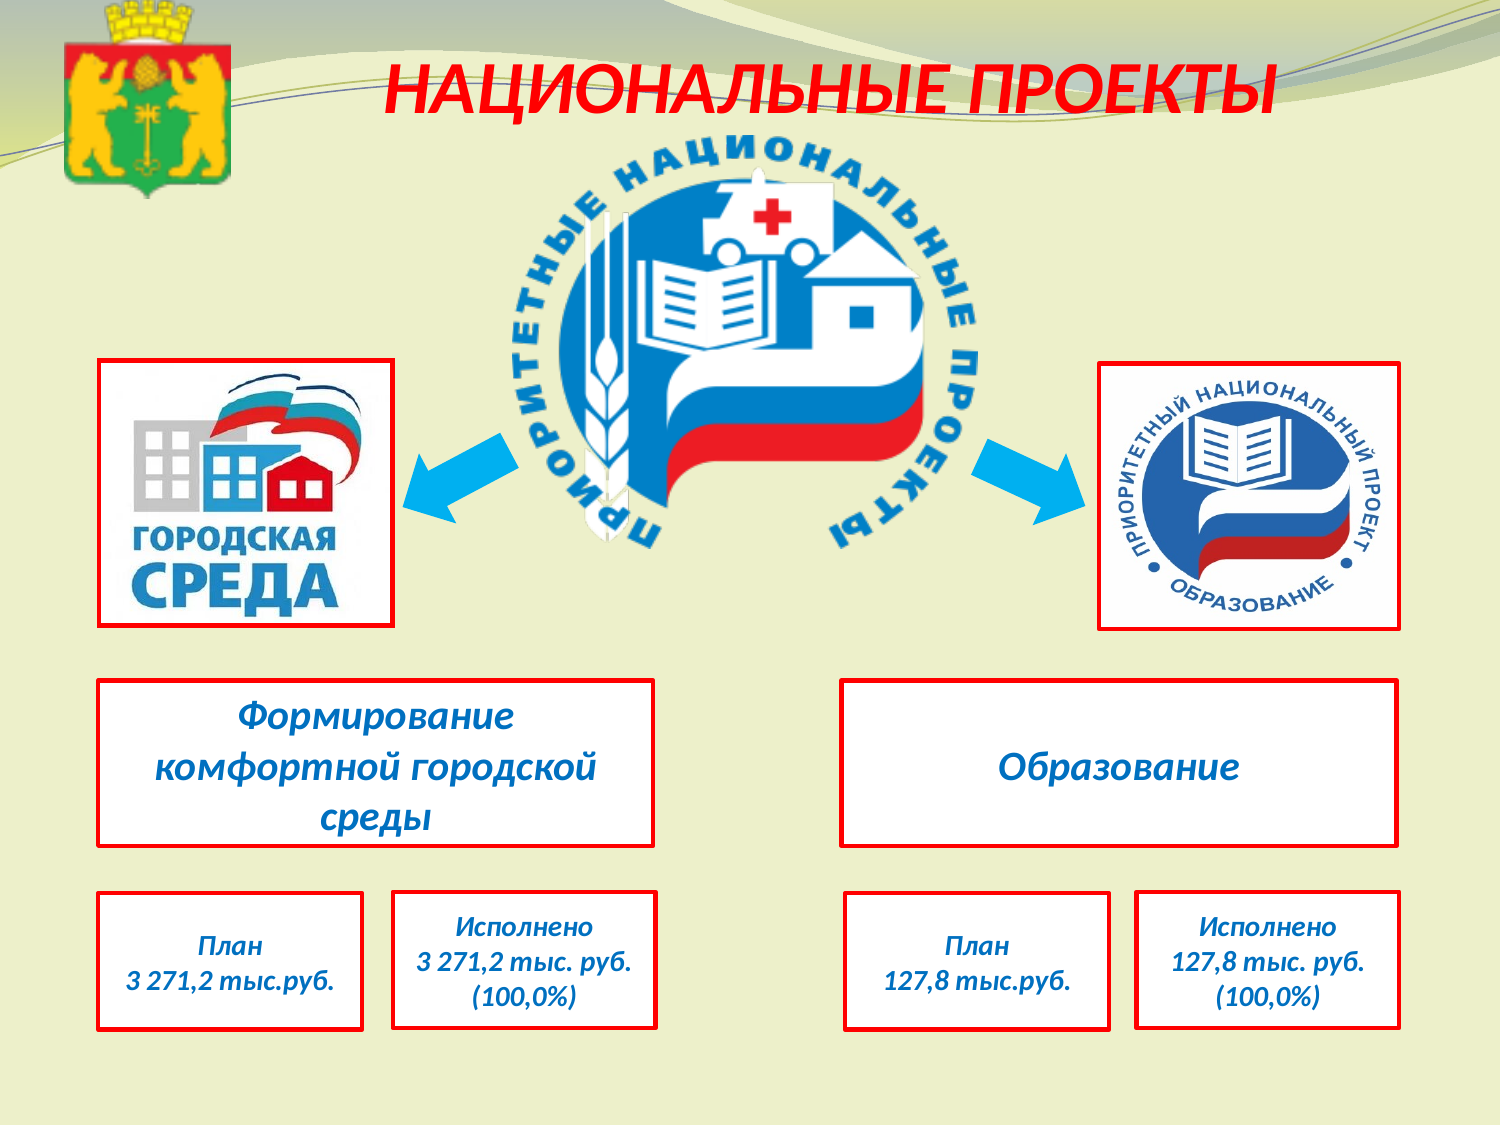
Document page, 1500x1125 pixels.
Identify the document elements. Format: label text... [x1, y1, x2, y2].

text_box План 127,8 тыс.руб. [843, 891, 1111, 1032]
text_box План 3 271,2 тыс.руб. [96, 891, 364, 1032]
text_box [978, 30, 1500, 185]
text_box Исполнено 127,8 тыс. руб. (100,0%) [1134, 890, 1401, 1030]
text_box Образование [839, 678, 1399, 848]
picture [511, 135, 978, 550]
text_box [400, 430, 505, 526]
picture [64, 0, 231, 199]
picture [100, 362, 391, 624]
text_box [983, 436, 1088, 528]
text_box Формирование комфортной городской среды [96, 678, 655, 848]
text_box [236, 30, 511, 185]
picture [1100, 365, 1397, 627]
text_box Исполнено 3 271,2 тыс. руб. (100,0%) [391, 890, 658, 1030]
text_box НАЦИОНАЛЬНЫЕ ПРОЕКТЫ [301, 30, 1353, 136]
